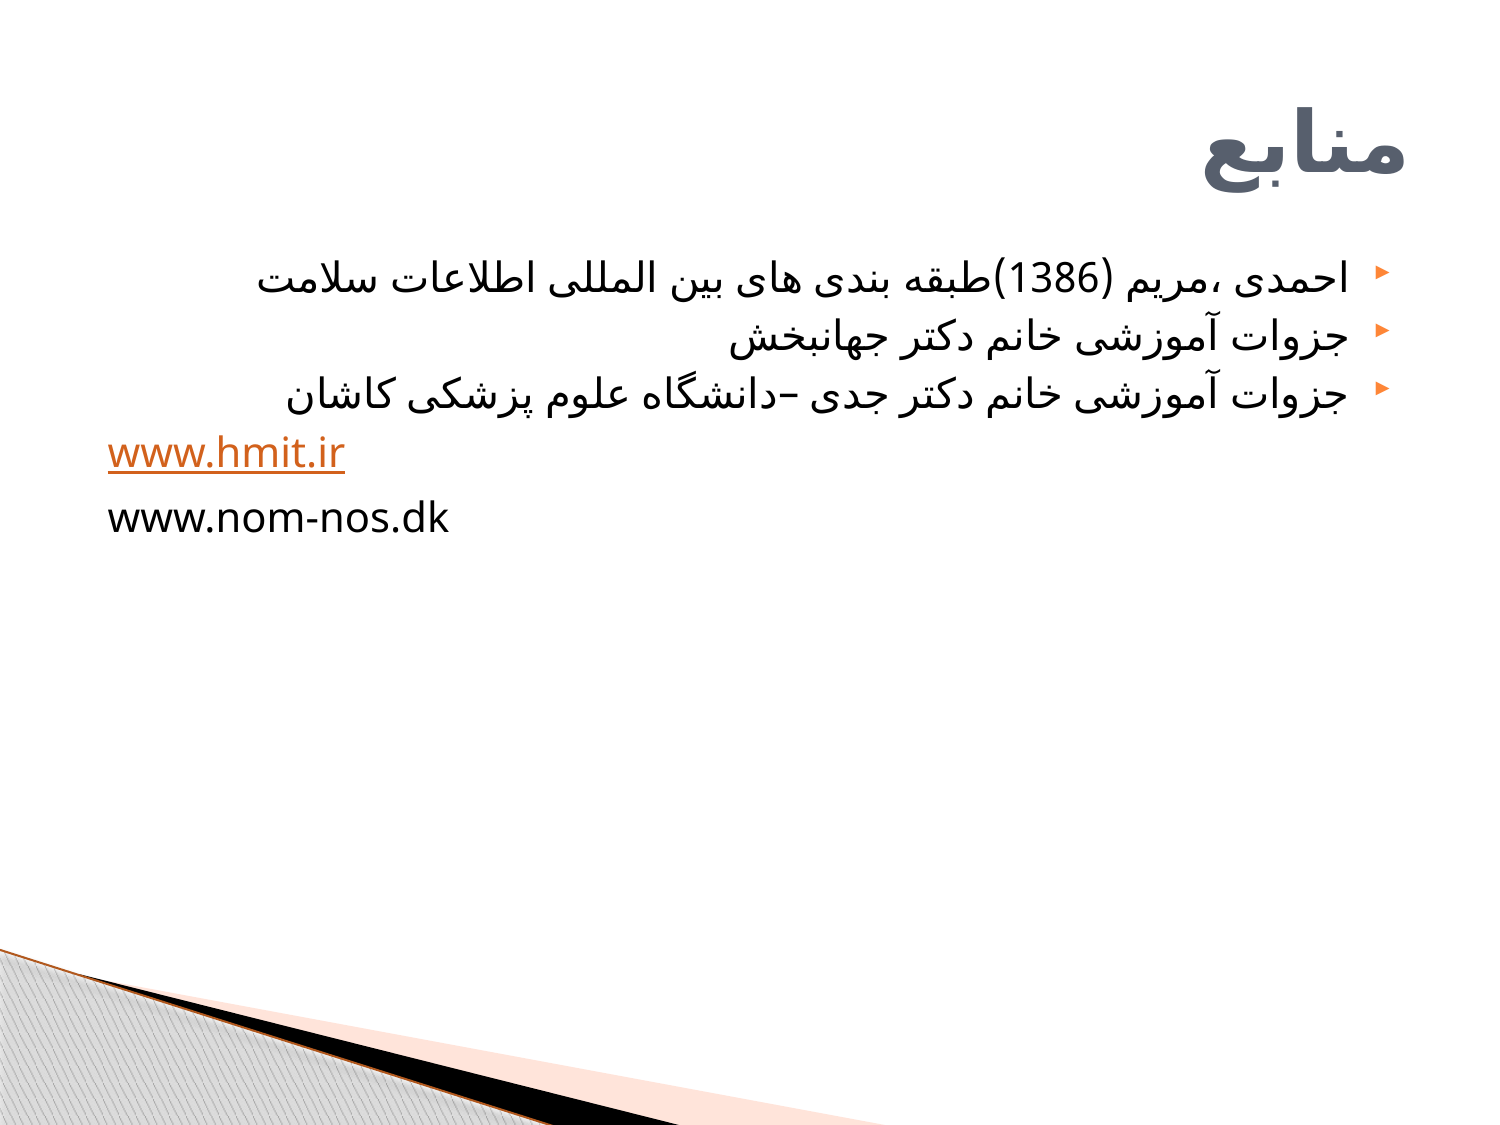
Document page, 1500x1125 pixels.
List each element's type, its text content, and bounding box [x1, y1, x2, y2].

title منابع [75, 45, 1425, 233]
list احمدی ،مریم (1386)طبقه بندی های بین المللی اطلاعات سلامت جزوات آموزشی خانم دکتر جهانبخش جزوات آموزشی خانم دکتر جدی –دانشگاه علوم پزشکی کاشان www.hmit.ir www.nom-nos.dk [75, 243, 1425, 986]
